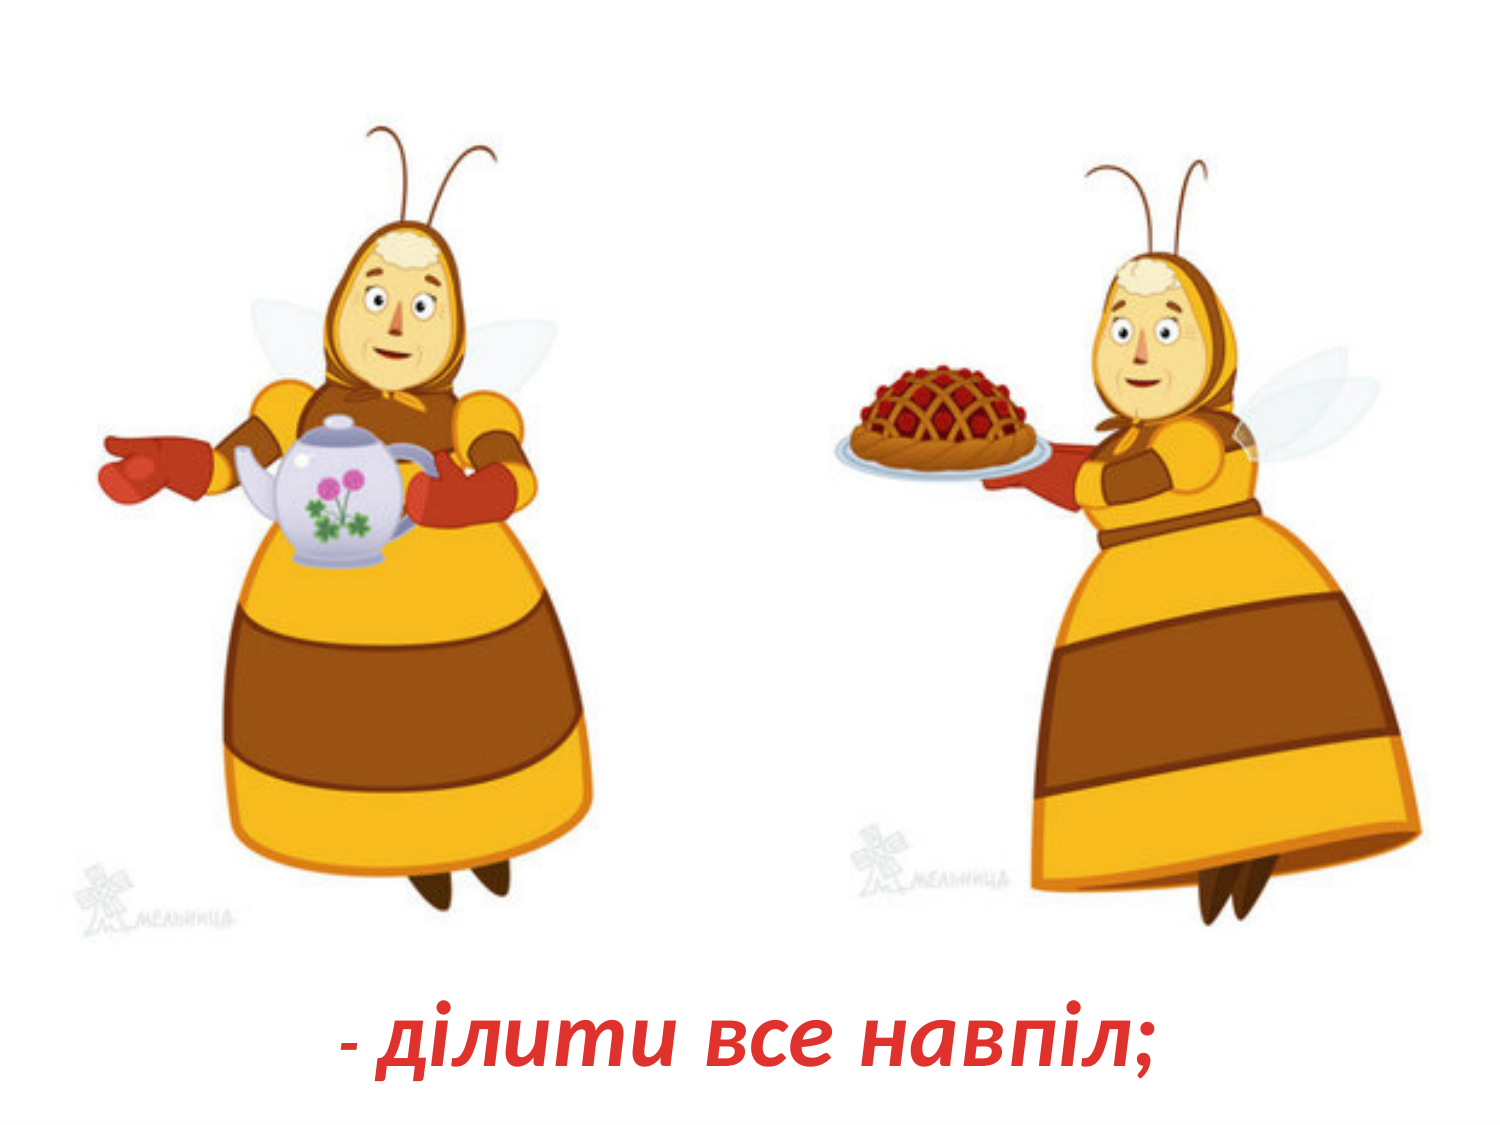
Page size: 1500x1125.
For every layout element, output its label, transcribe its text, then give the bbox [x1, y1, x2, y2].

picture [0, 0, 1500, 1125]
title - ділити все навпіл; [112, 964, 1388, 1125]
